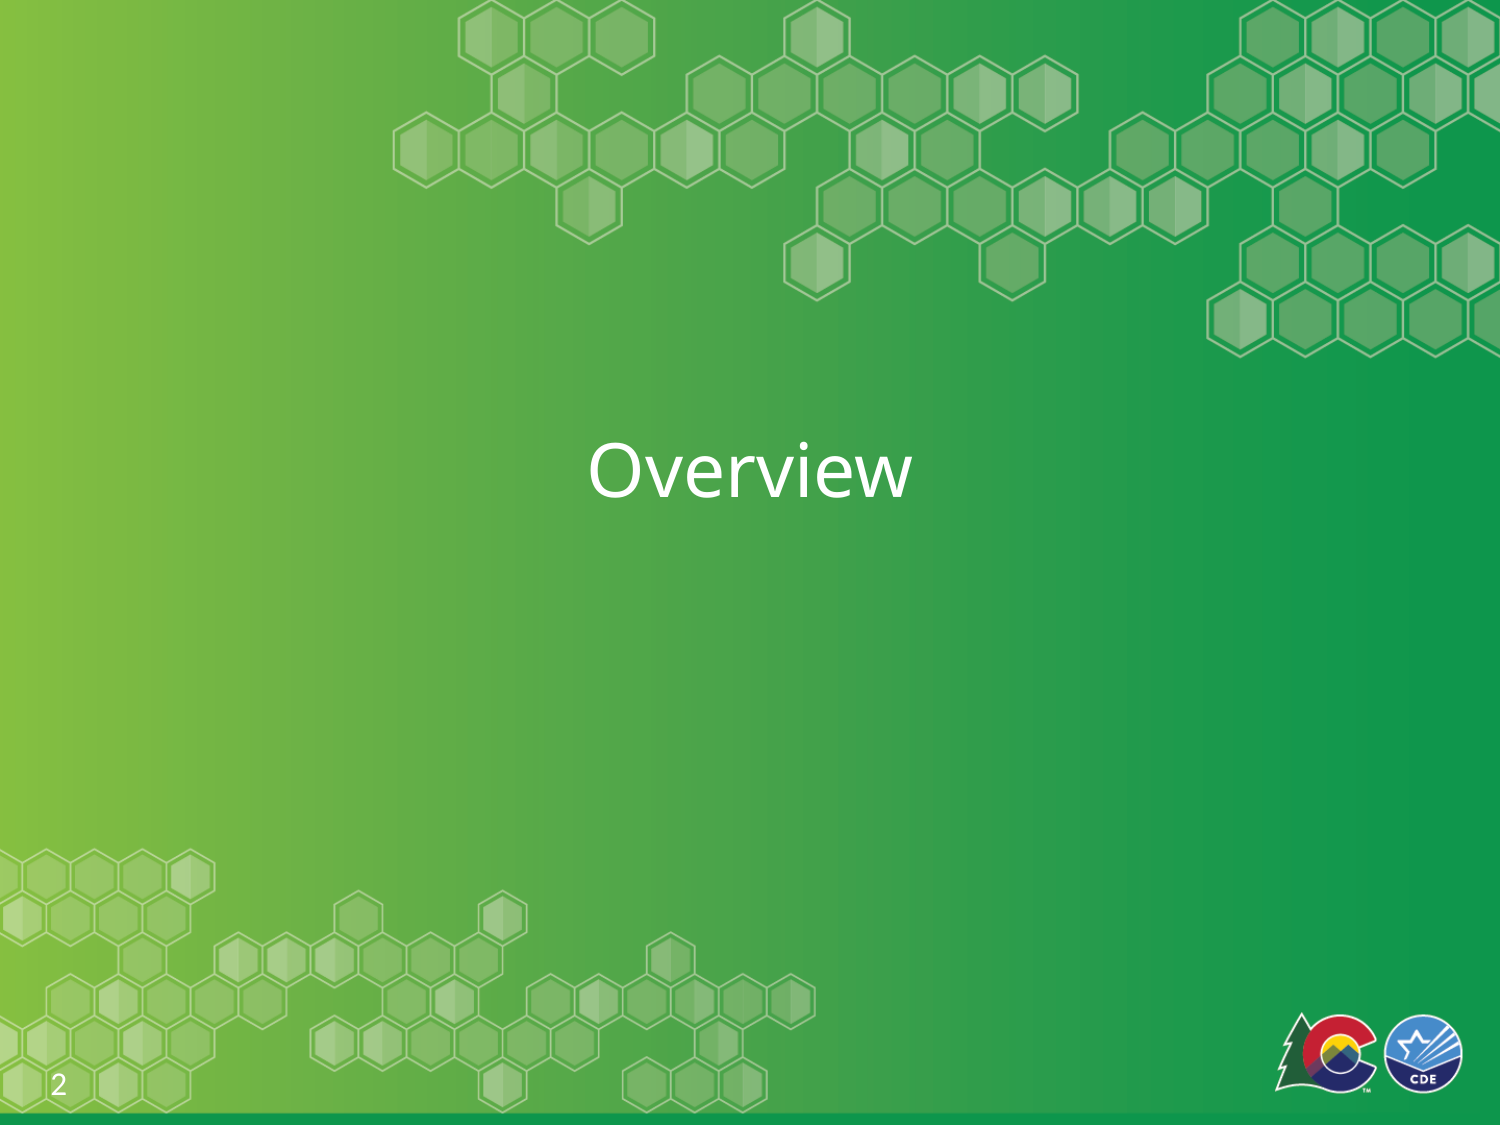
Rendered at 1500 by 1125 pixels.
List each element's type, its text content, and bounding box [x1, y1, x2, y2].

title Overview [112, 425, 1388, 810]
picture [0, 0, 1500, 1125]
slide_number 2 [35, 1054, 373, 1115]
